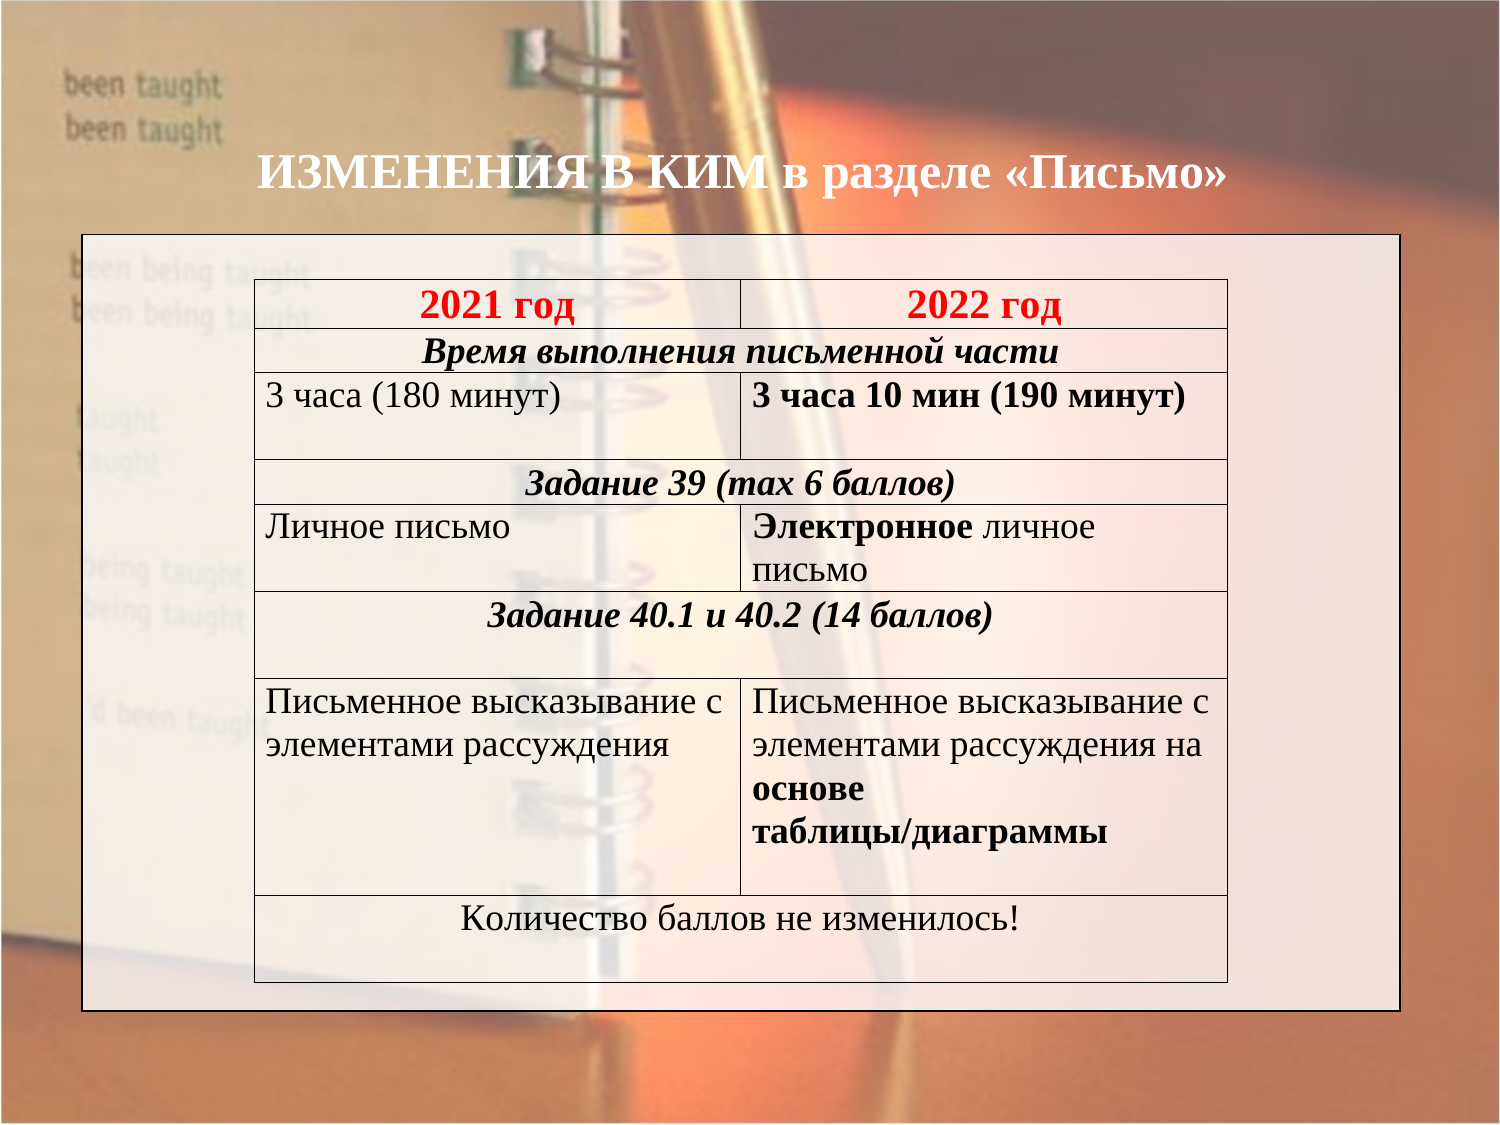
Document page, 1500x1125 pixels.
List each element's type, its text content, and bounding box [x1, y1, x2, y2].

title ИЗМЕНЕНИЯ В КИМ в разделе «Письмо» [75, 45, 1425, 233]
table_header [83, 235, 1399, 1010]
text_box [253, 278, 1229, 1047]
